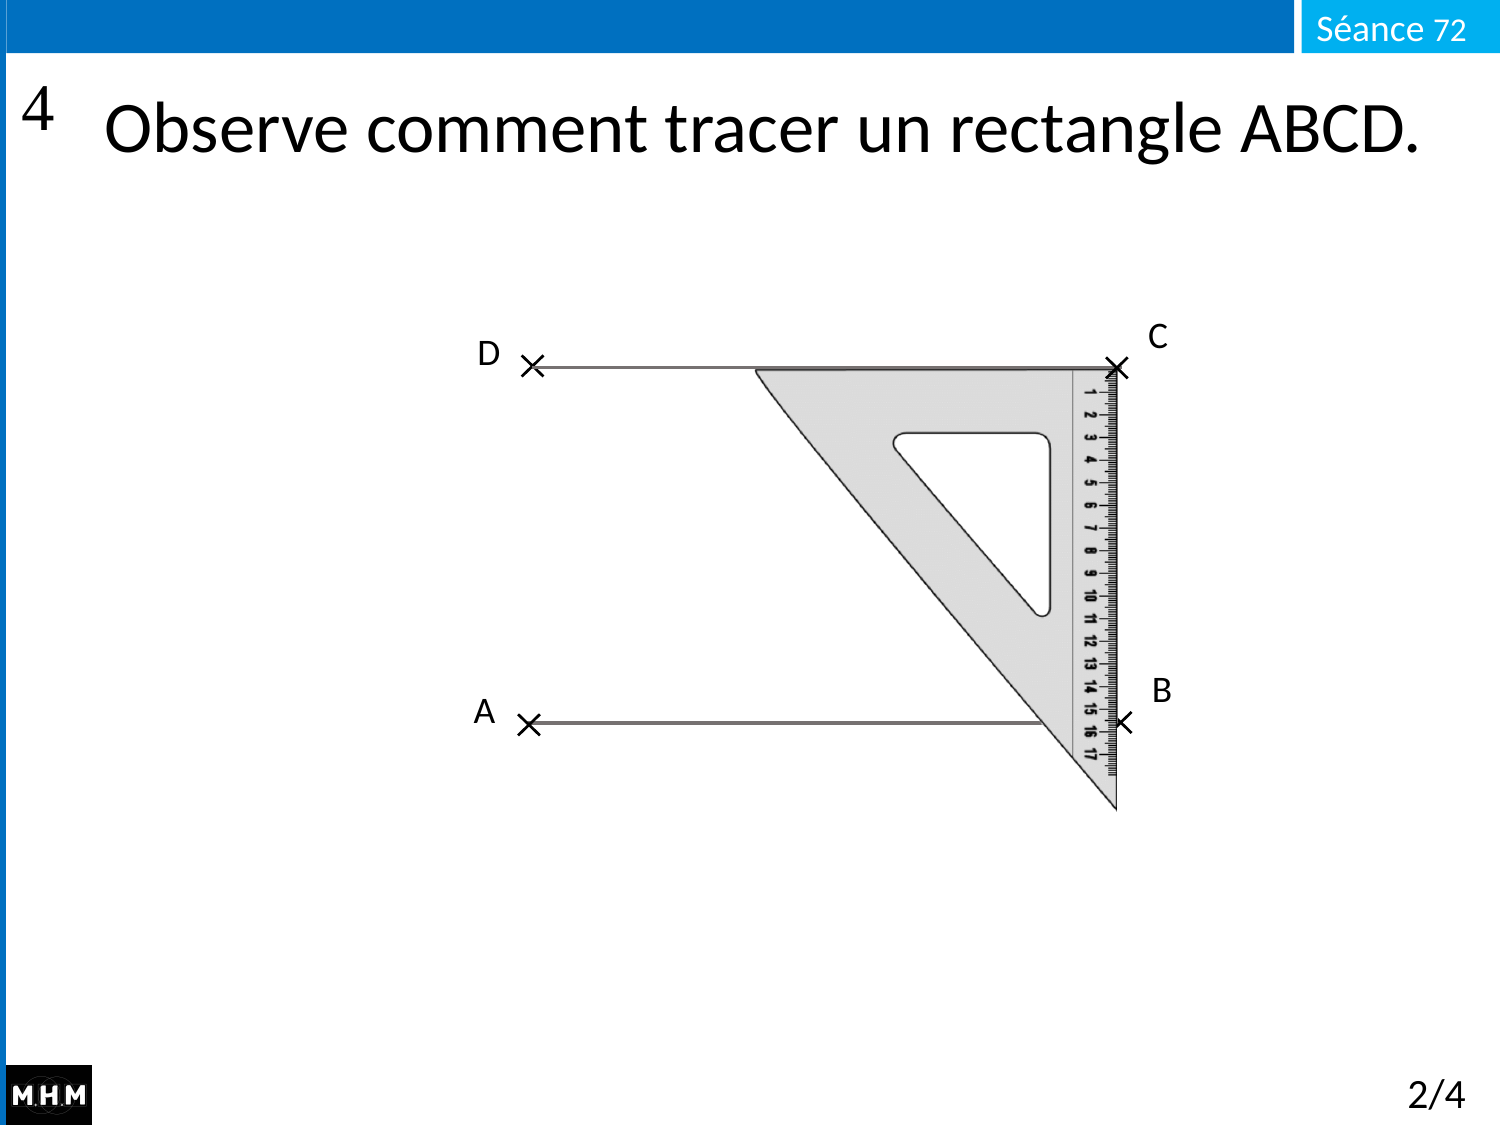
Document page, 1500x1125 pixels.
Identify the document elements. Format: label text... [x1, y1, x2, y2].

picture [6, 1065, 92, 1125]
list 2/4 [1373, 1064, 1500, 1125]
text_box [462, 320, 554, 387]
picture [713, 369, 1158, 812]
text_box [458, 678, 551, 746]
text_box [1158, 657, 1187, 743]
title Observe comment tracer un rectangle ABCD. [89, 78, 1474, 180]
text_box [1095, 303, 1183, 389]
